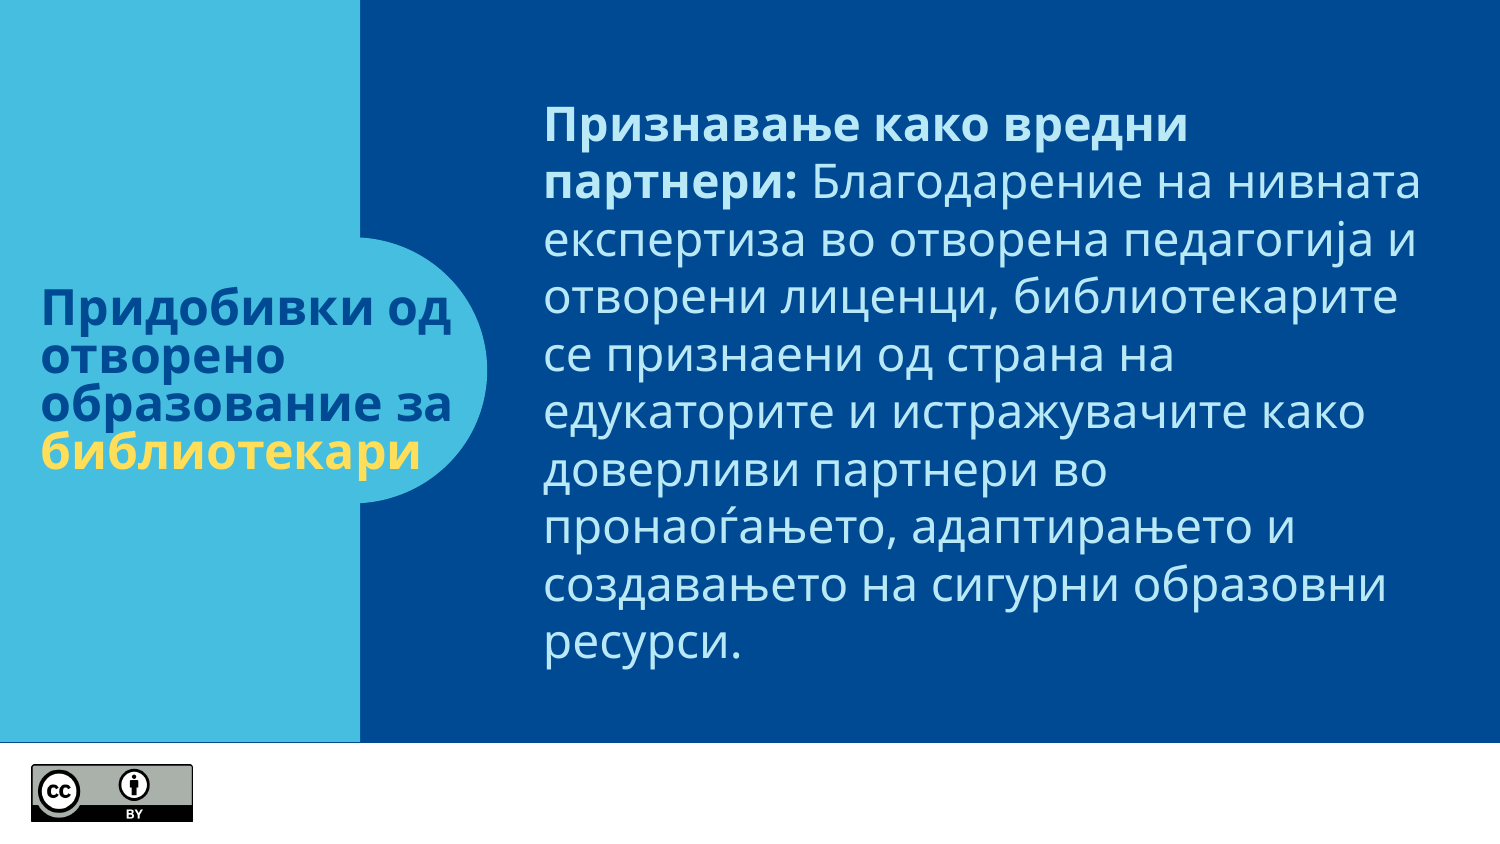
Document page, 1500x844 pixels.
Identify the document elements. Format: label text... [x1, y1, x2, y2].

text_box [302, 494, 403, 504]
text_box Признавање како вредни партнери: Благодарение на нивната експертиза во отворена педагогија и отворени лиценци, библиотекарите се признаени од страна на едукаторите и истражувачите како доверливи партнери во пронаоѓањето, адаптирањето и создавањето на сигурни образовни ресурси. [527, 78, 1443, 684]
text_box Придобивки од отворено образование за библиотекари [25, 271, 488, 494]
picture [31, 764, 193, 822]
text_box [263, 237, 443, 271]
text_box [0, 750, 1500, 844]
text_box [0, 0, 361, 742]
